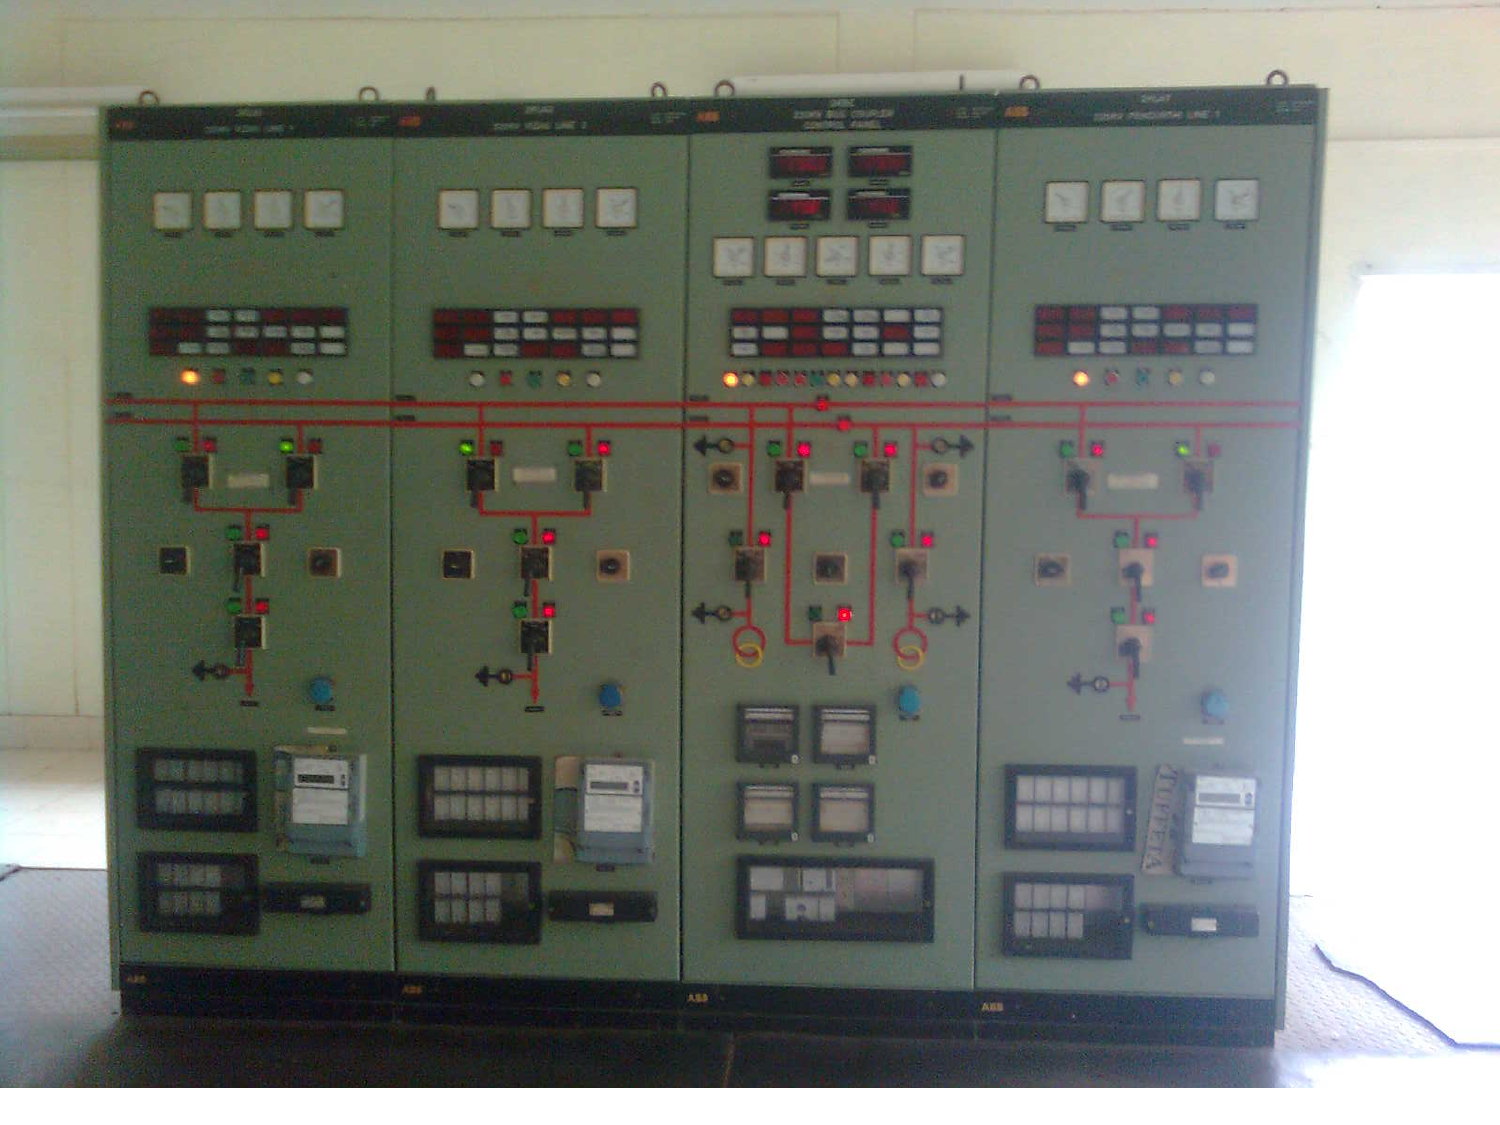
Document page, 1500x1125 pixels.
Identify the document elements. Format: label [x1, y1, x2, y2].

list [0, 0, 1500, 1088]
